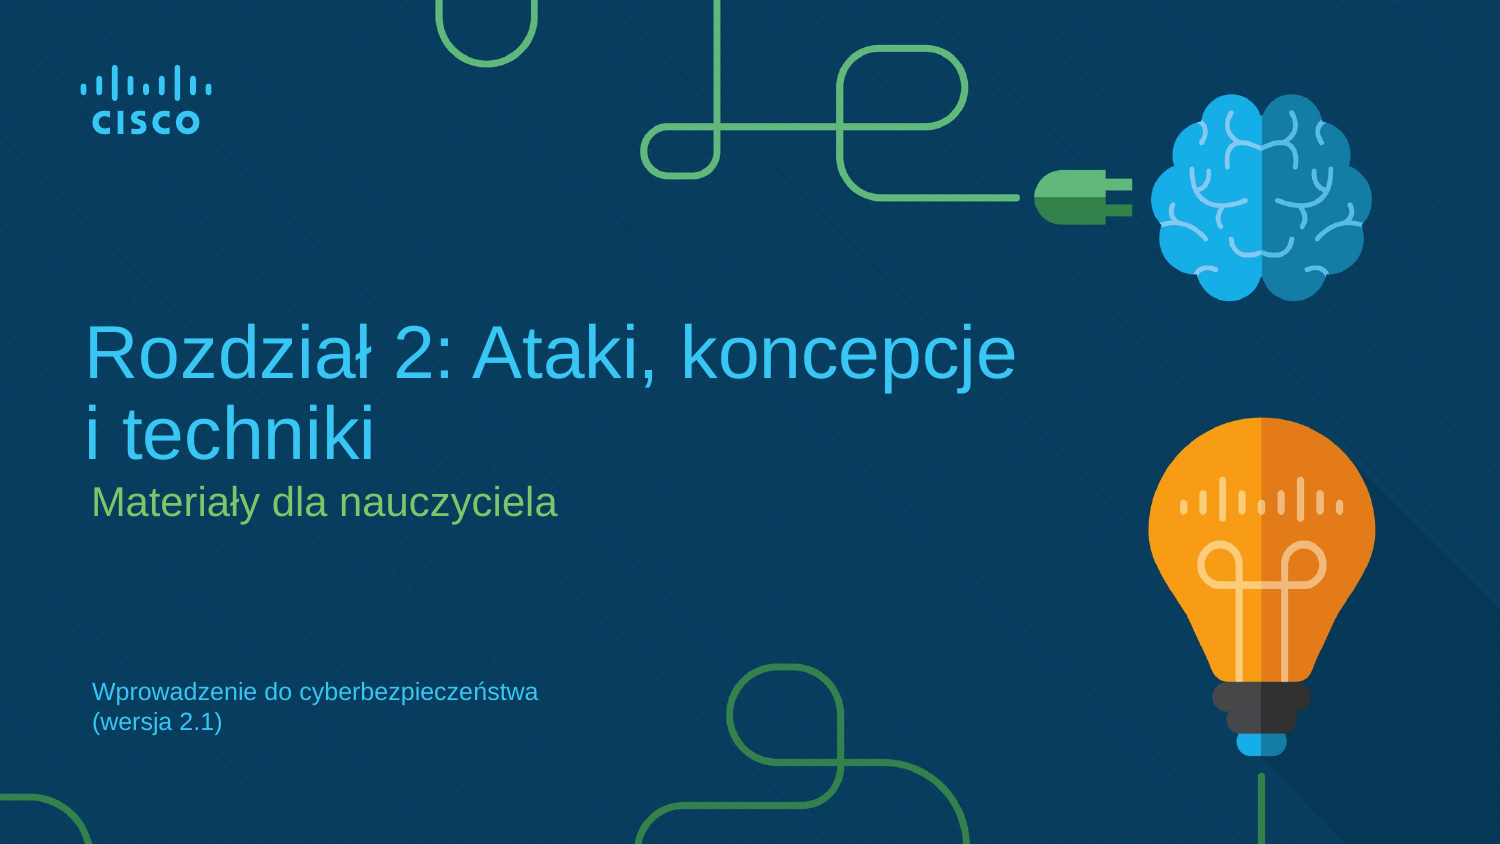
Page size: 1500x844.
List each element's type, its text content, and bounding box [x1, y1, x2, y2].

title Rozdział 2: Ataki, koncepcje i techniki [69, 377, 1047, 484]
picture [0, 0, 1500, 844]
subtitle Wprowadzenie do cyberbezpieczeństwa (wersja 2.1) [77, 624, 566, 773]
list Materiały dla nauczyciela [76, 471, 1048, 521]
